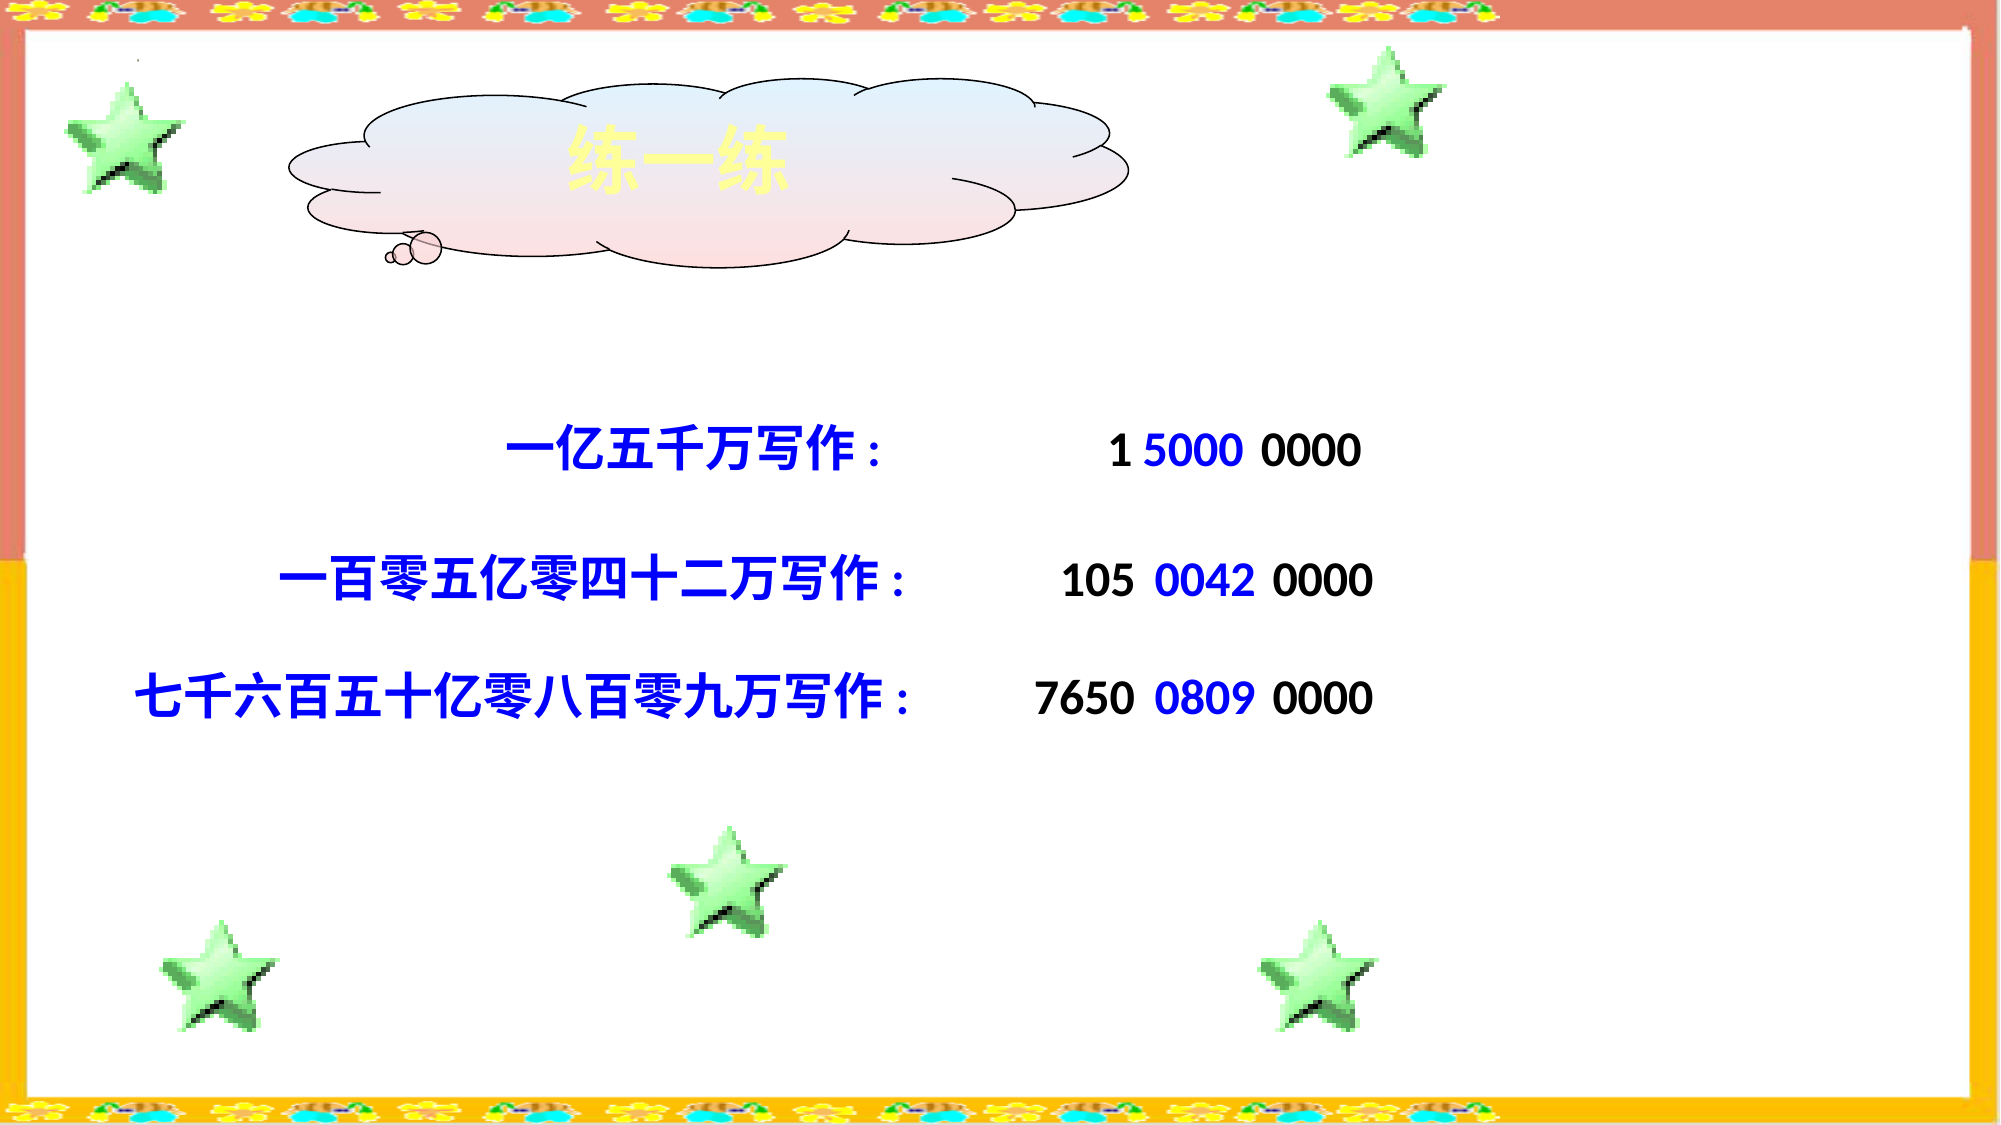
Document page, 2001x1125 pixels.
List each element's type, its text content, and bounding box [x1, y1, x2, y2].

text_box 0809 [1139, 656, 1257, 732]
text_box 105 [1045, 538, 1139, 614]
text_box 一百零五亿零四十二万写作: [112, 538, 916, 614]
text_box 7650 [974, 656, 1139, 732]
text_box 一亿五千万写作: [490, 408, 999, 484]
text_box 5000 [1127, 408, 1246, 484]
picture [0, 0, 2001, 1125]
text_box 0042 [1139, 538, 1257, 614]
text_box 练一练 [288, 78, 1129, 268]
text_box 七千六百五十亿零八百零九万写作: [64, 656, 939, 732]
text_box 0000 [1257, 538, 1483, 614]
text_box 1 [1092, 408, 1127, 484]
text_box 0000 [1257, 656, 1483, 732]
text_box 0000 [1246, 408, 1471, 484]
